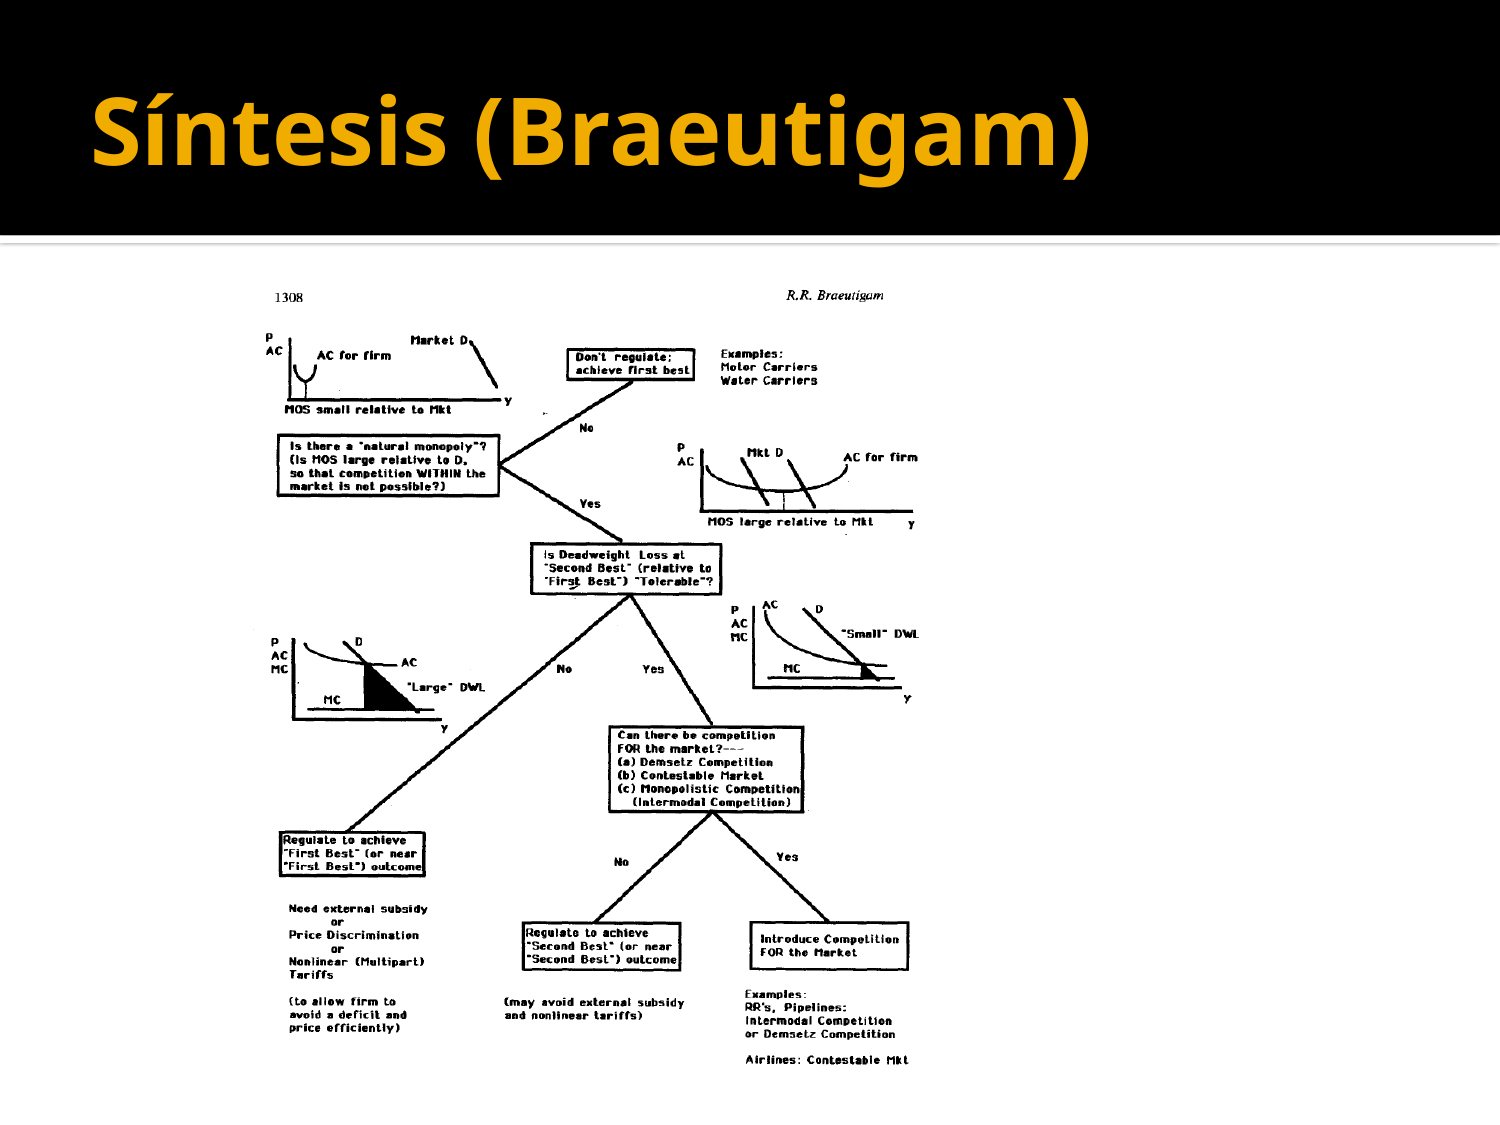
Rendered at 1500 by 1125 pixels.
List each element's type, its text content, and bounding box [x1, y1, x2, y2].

title Síntesis (Braeutigam) [75, 25, 1425, 231]
picture [224, 262, 954, 1082]
